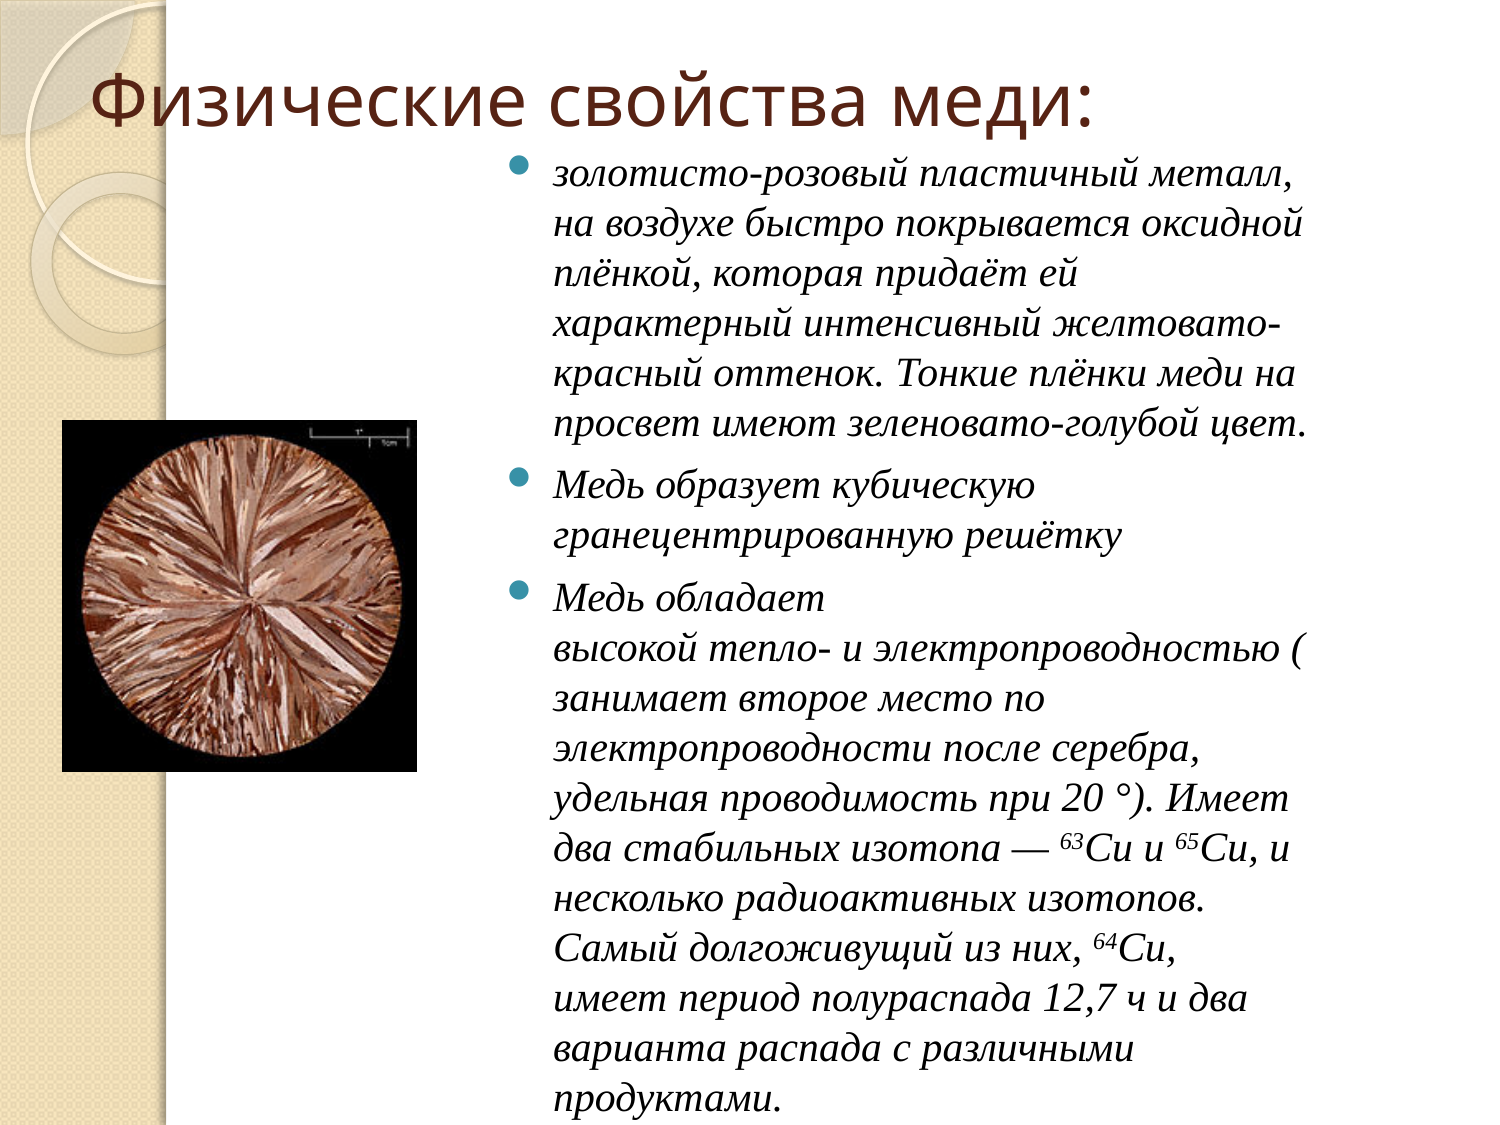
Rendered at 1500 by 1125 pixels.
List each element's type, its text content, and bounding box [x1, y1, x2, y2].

title Физические свойства меди: [75, 45, 1300, 149]
picture [62, 420, 417, 773]
list золотисто-розовый пластичный металл, на воздухе быстро покрывается оксидной плёнкой, которая придаёт ей характерный интенсивный желтовато-красный оттенок. Тонкие плёнки меди на просвет имеют зеленовато-голубой цвет. Медь образует кубическую гранецентрированную решётку Медь обладает высокой тепло- и электропроводностью (занимает второе место по электропроводности после серебра, удельная проводимость при 20 °). Имеет два стабильных изотопа — 63Cu и 65Cu, и несколько радиоактивных изотопов. Самый долгоживущий из них, 64Cu, имеет период полураспада 12,7 ч и два варианта распада с различными продуктами. Существует ряд сплавов меди: латуни — с цинком, бронзы — с оловом и другими элементами. [478, 137, 1329, 1094]
